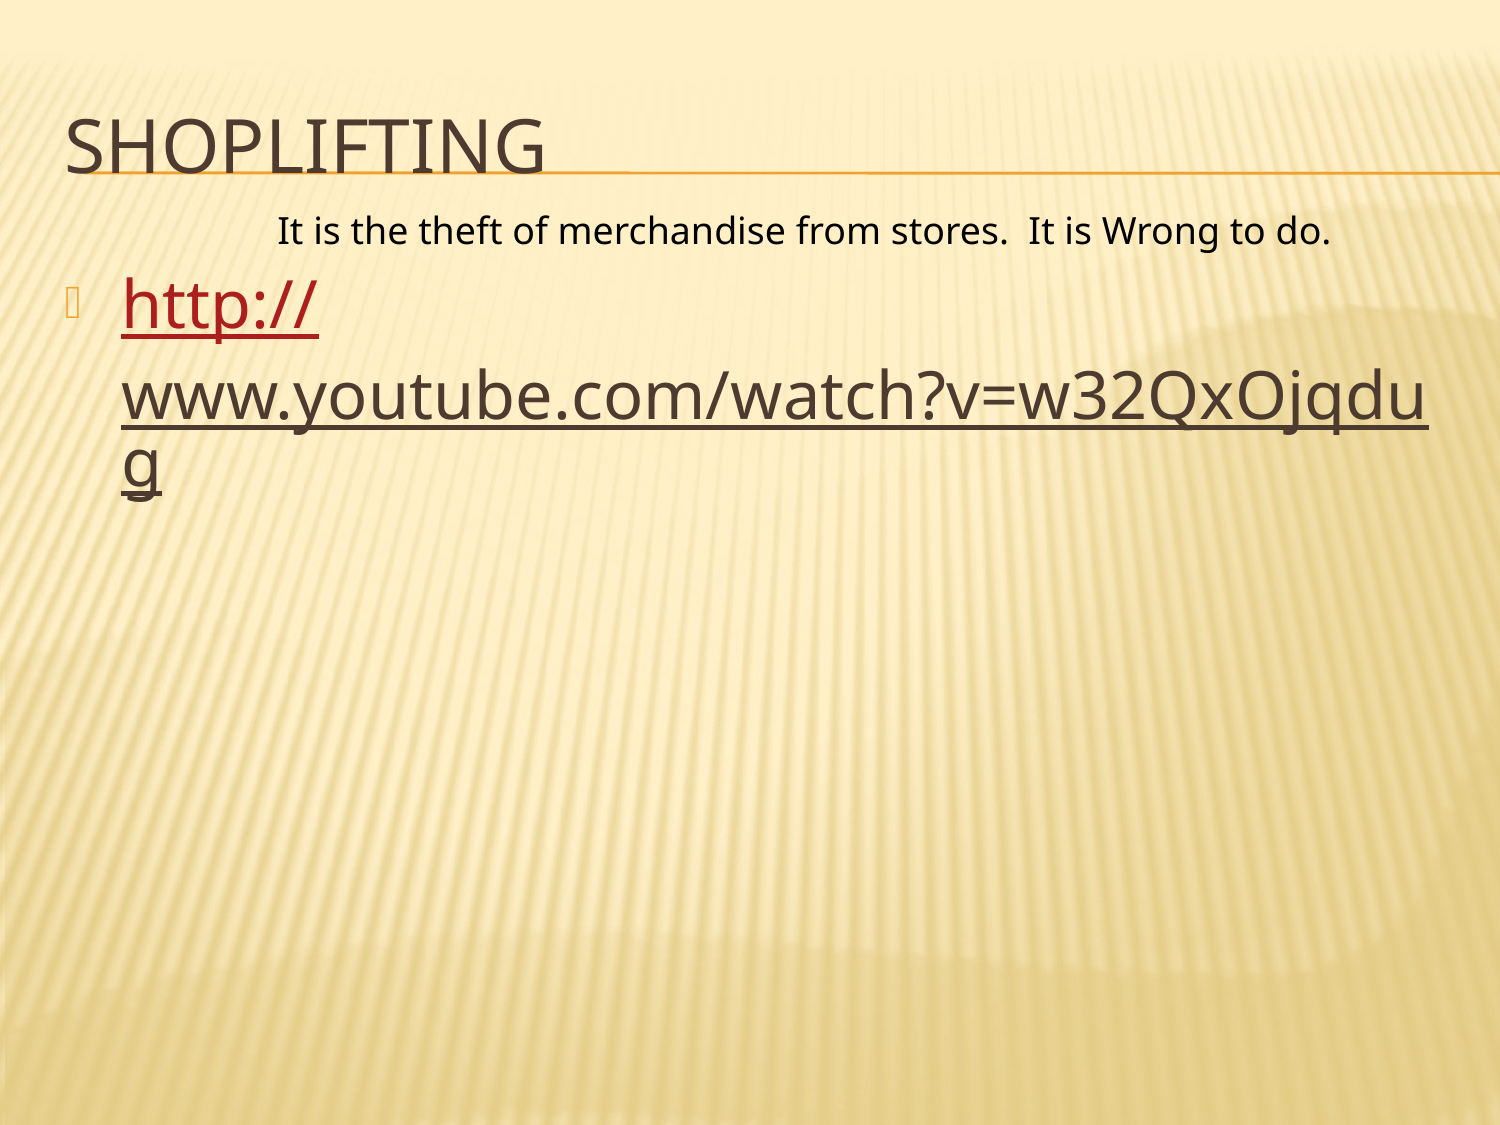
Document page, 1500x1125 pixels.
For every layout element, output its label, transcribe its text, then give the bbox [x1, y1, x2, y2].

list http://www.youtube.com/watch?v=w32QxOjqdug [50, 254, 1475, 998]
text_box It is the theft of merchandise from stores. It is Wrong to do. [262, 199, 1438, 254]
title Shoplifting [50, 75, 1475, 213]
